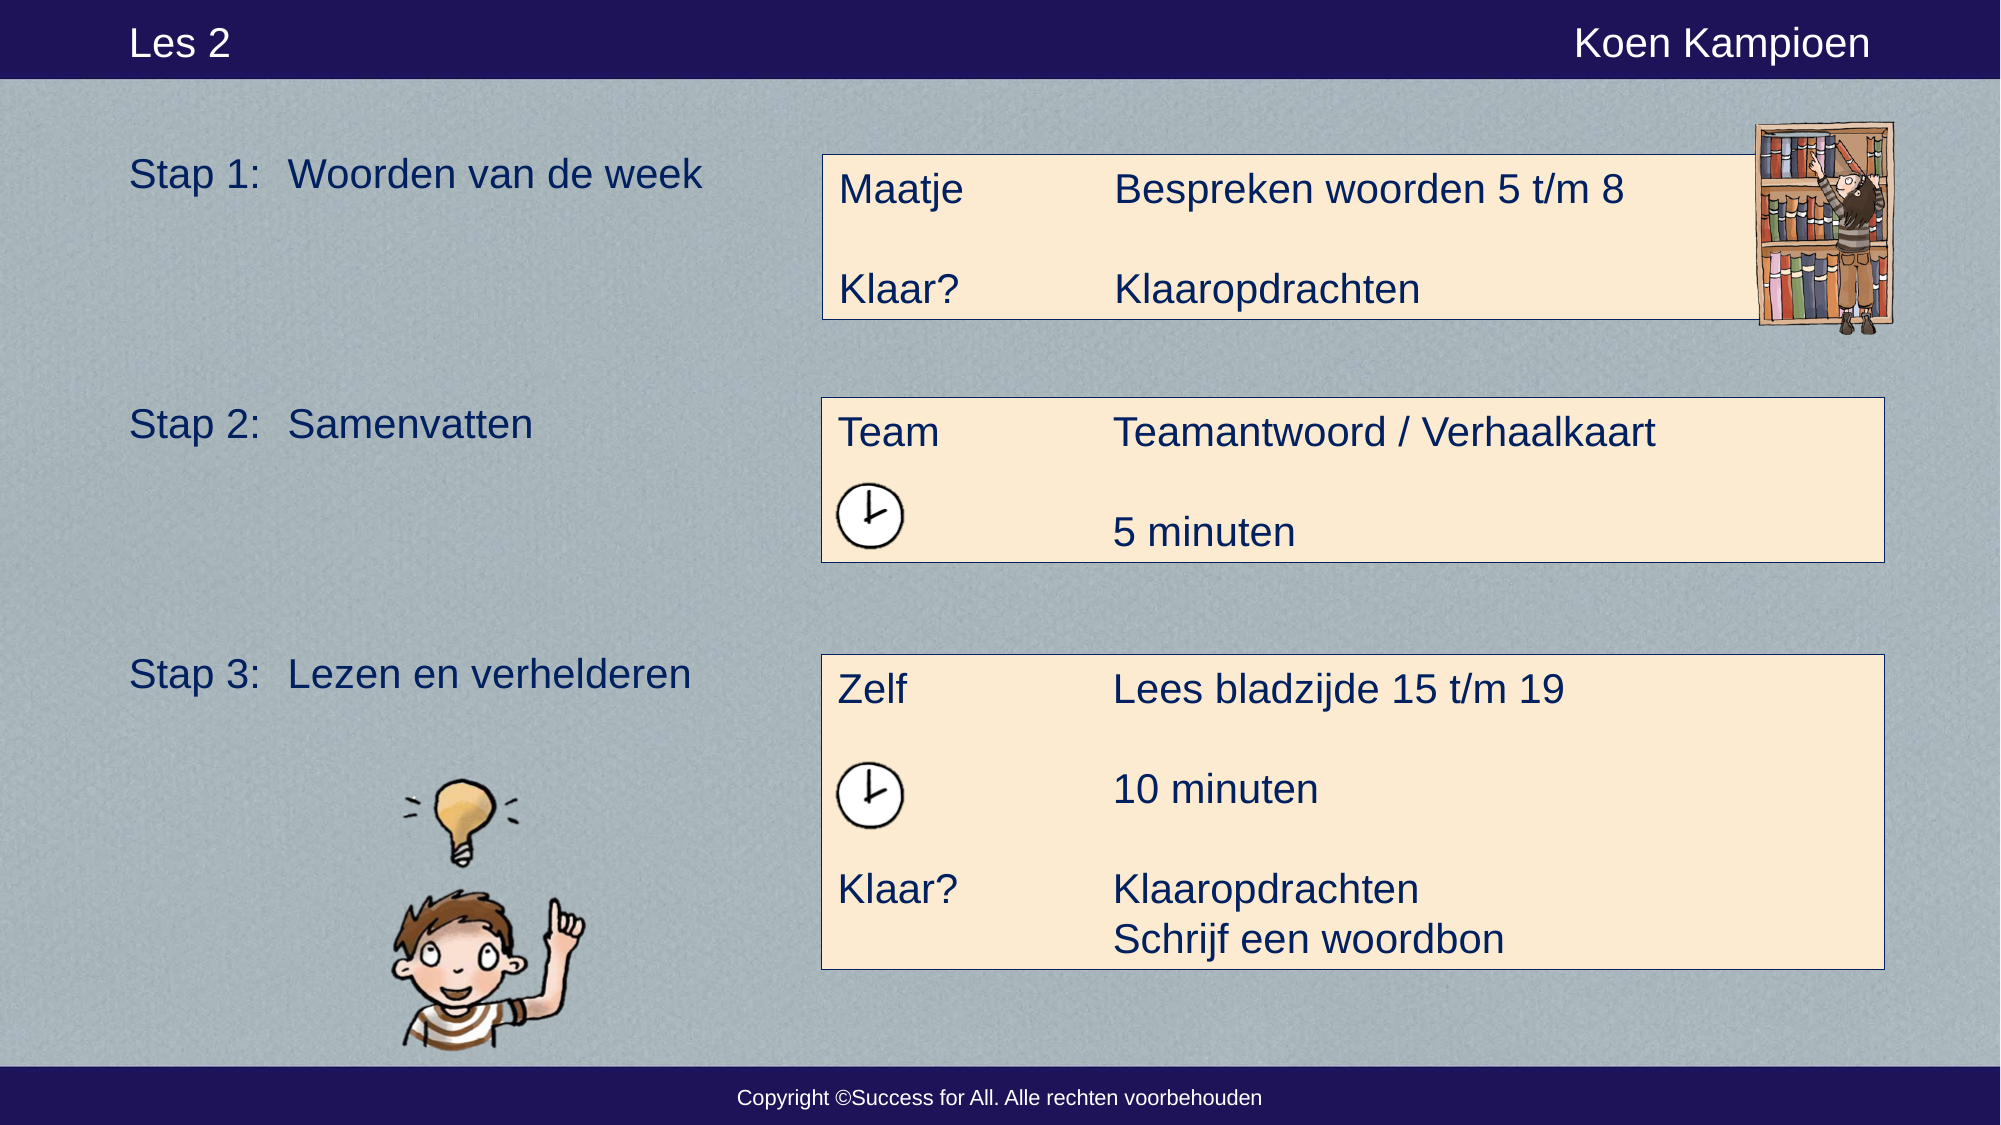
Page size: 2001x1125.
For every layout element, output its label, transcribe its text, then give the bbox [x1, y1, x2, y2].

text_box Koen Kampioen [999, 8, 1886, 73]
text_box Maatje Bespreken woorden 5 t/m 8 Klaar? Klaaropdrachten [822, 154, 1740, 320]
text_box Copyright ©Success for All. Alle rechten voorbehouden [0, 1076, 2000, 1125]
text_box Les 2 [114, 8, 354, 73]
text_box Stap 1: Woorden van de week Stap 2: Samenvatten Stap 3: Lezen en verhelderen [114, 139, 907, 755]
text_box Zelf Lees bladzijde 15 t/m 19 10 minuten Klaar? Klaaropdrachten Schrijf een woordbon [821, 654, 1885, 970]
picture [0, 0, 2001, 1125]
text_box Team Teamantwoord / Verhaalkaart 5 minuten [821, 397, 1885, 563]
